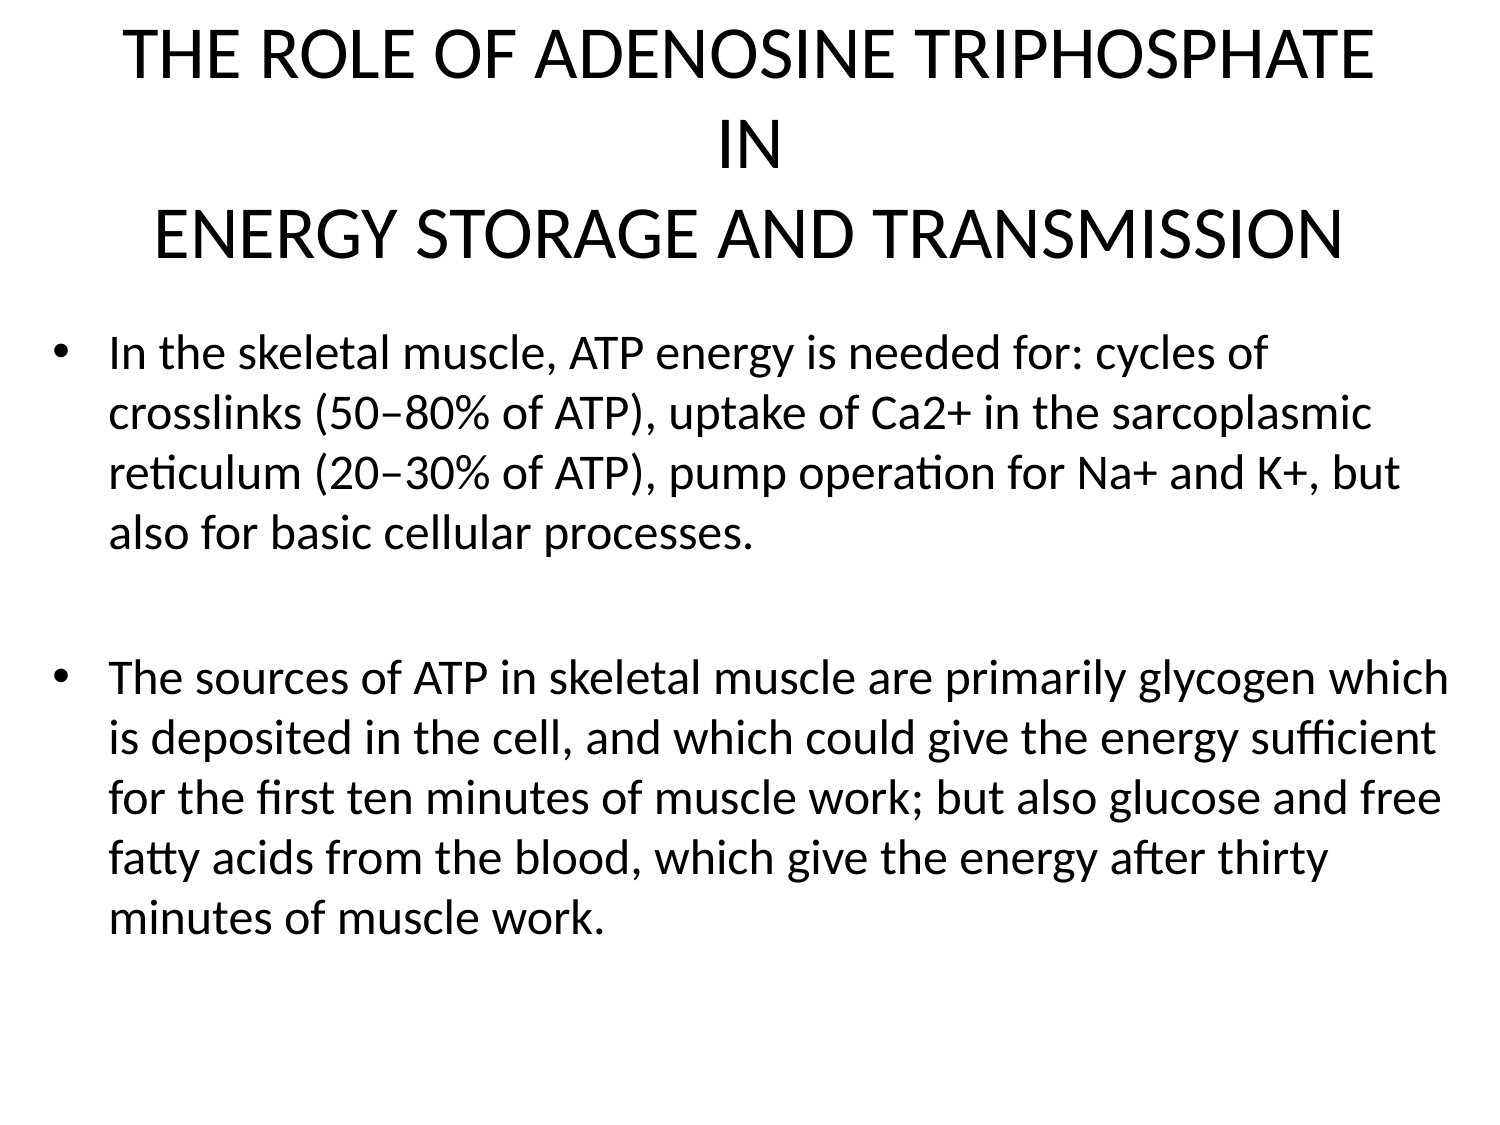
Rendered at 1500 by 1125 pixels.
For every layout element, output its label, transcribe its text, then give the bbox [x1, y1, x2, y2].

text_box THE ROLE OF ADENOSINE TRIPHOSPHATE IN ENERGY STORAGE AND TRANSMISSION [74, 45, 1425, 233]
text_box In the skeletal muscle, ATP energy is needed for: cycles of crosslinks (50–80% of ATP), uptake of Ca2+ in the sarcoplasmic reticulum (20–30% of ATP), pump operation for Na+ and K+, but also for basic cellular processes. The sources of ATP in skeletal muscle are primarily glycogen which is deposited in the cell, and which could give the energy sufficient for the first ten minutes of muscle work; but also glucose and free fatty acids from the blood, which give the energy after thirty minutes of muscle work. [37, 312, 1475, 1005]
